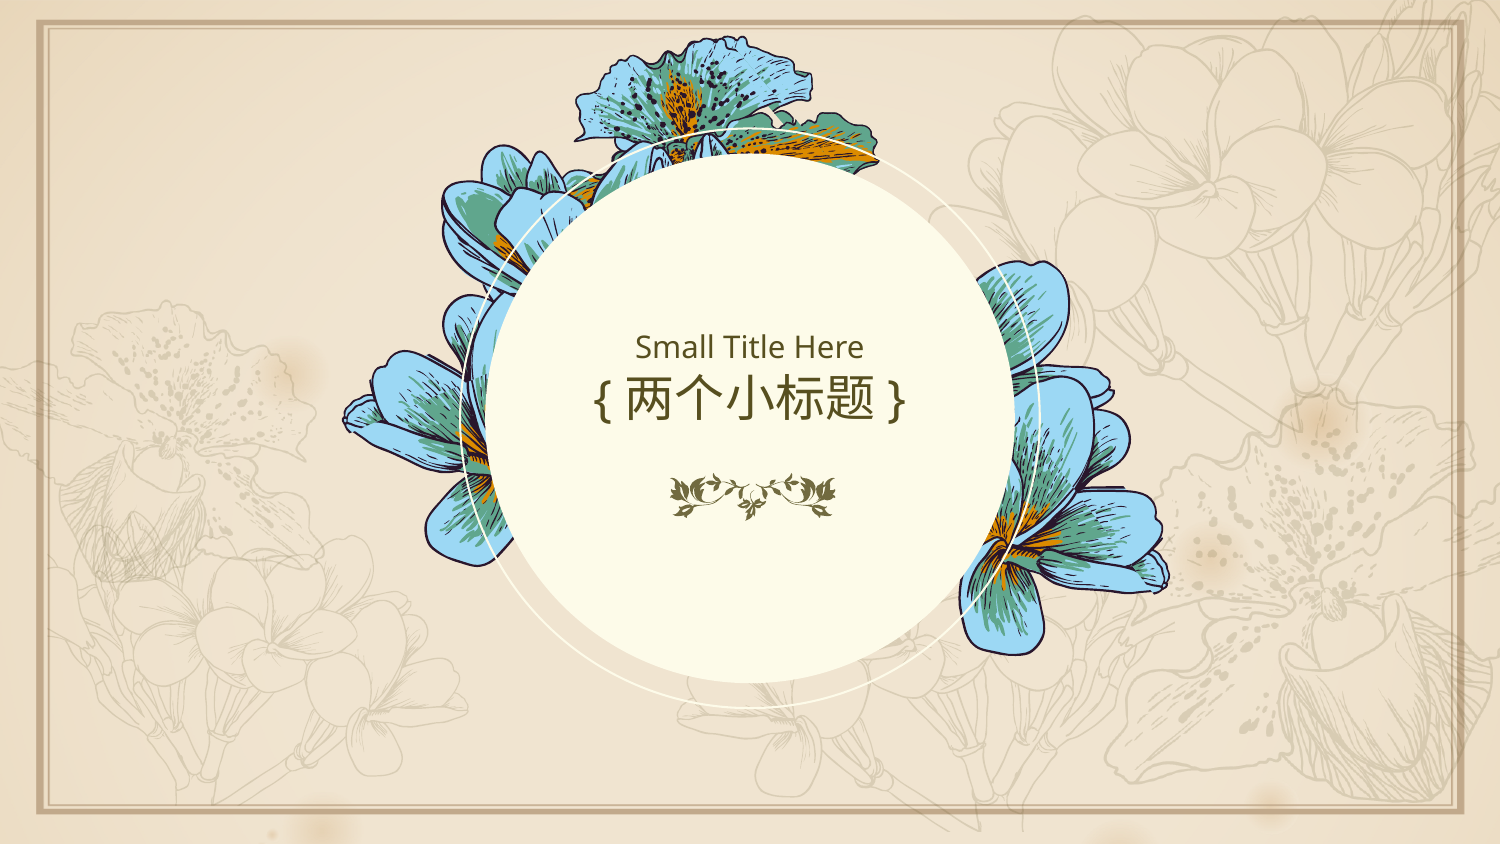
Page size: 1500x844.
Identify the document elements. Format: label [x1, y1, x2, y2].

text_box [459, 128, 1040, 709]
picture [0, 0, 1500, 844]
text_box [669, 472, 837, 521]
